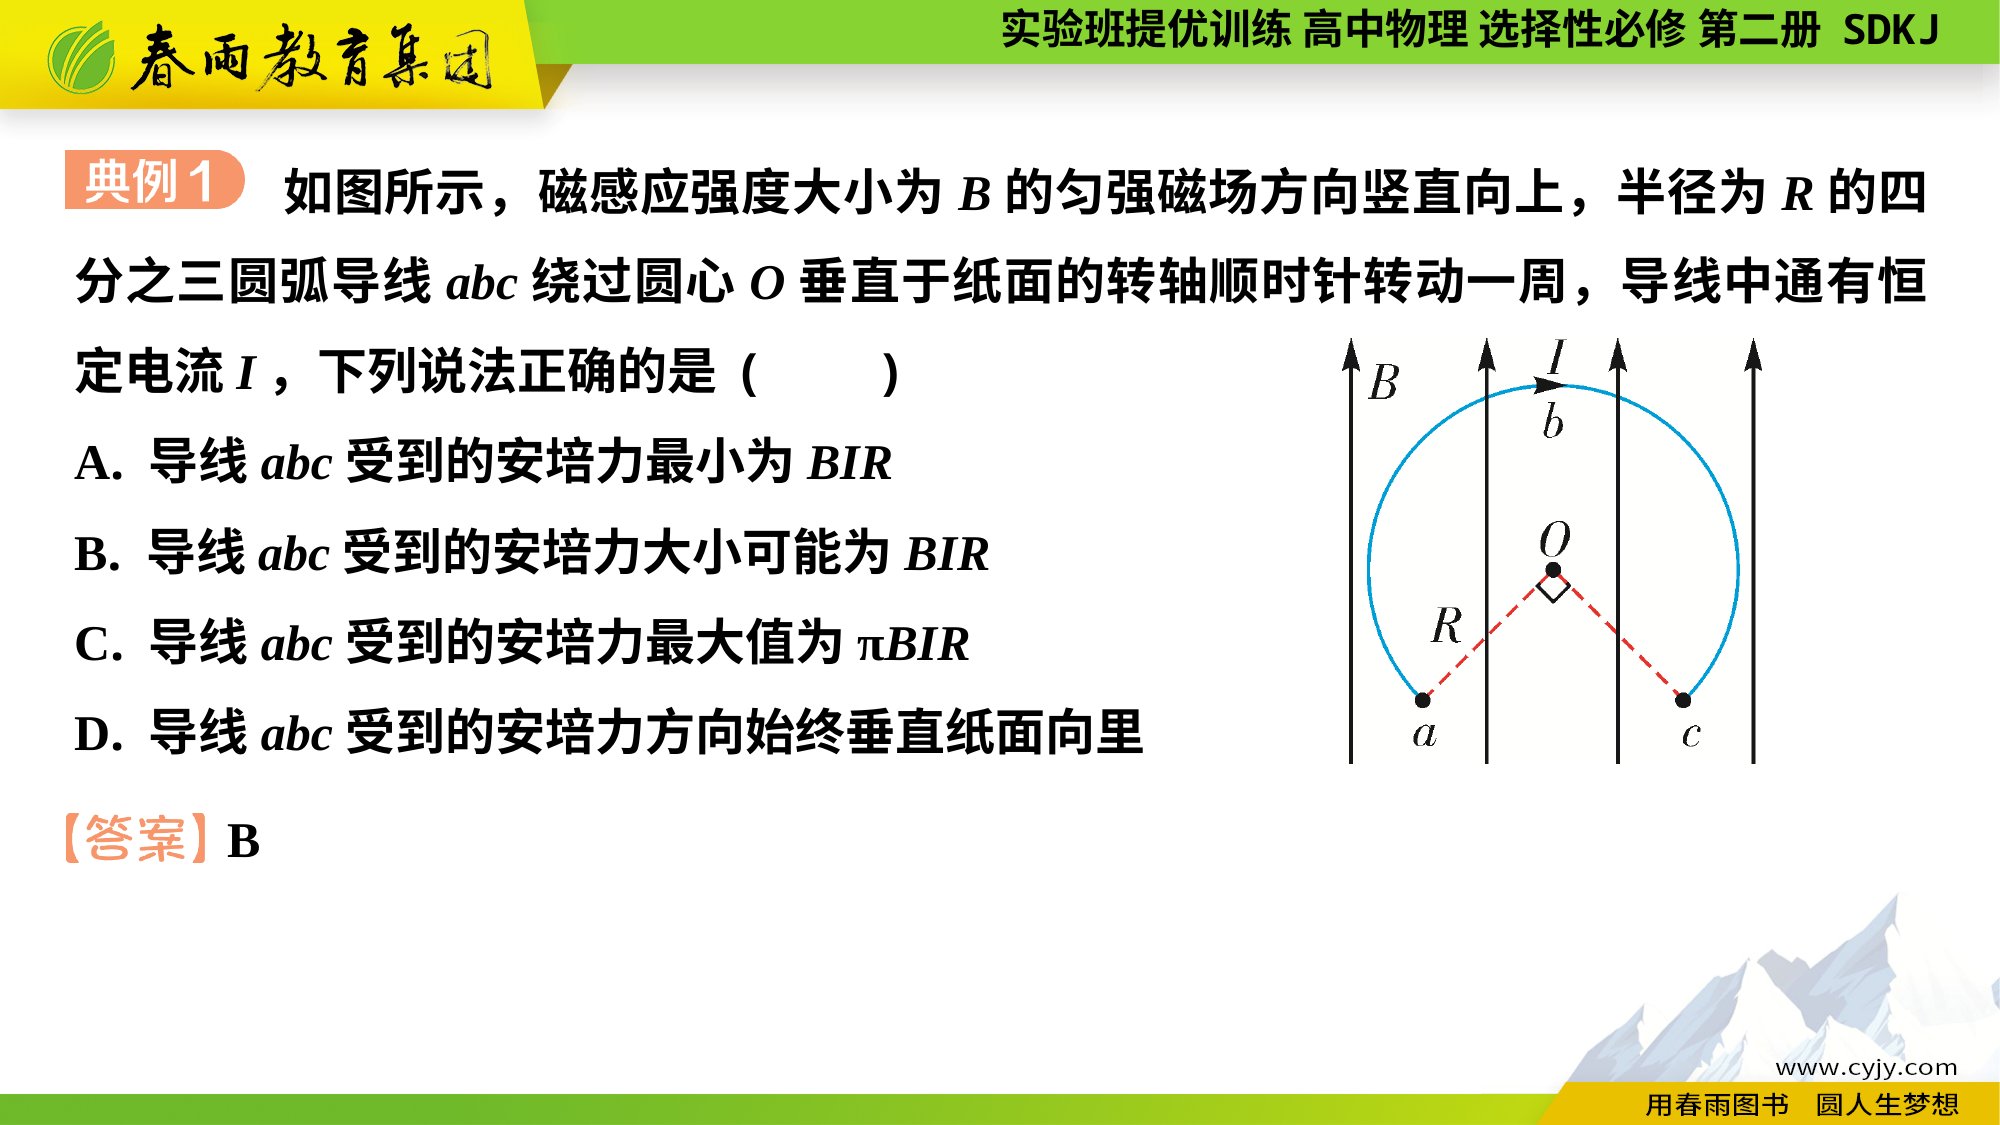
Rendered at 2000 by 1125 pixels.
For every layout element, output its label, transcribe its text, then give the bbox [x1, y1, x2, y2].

picture [0, 0, 2000, 1125]
text_box B [212, 800, 276, 875]
